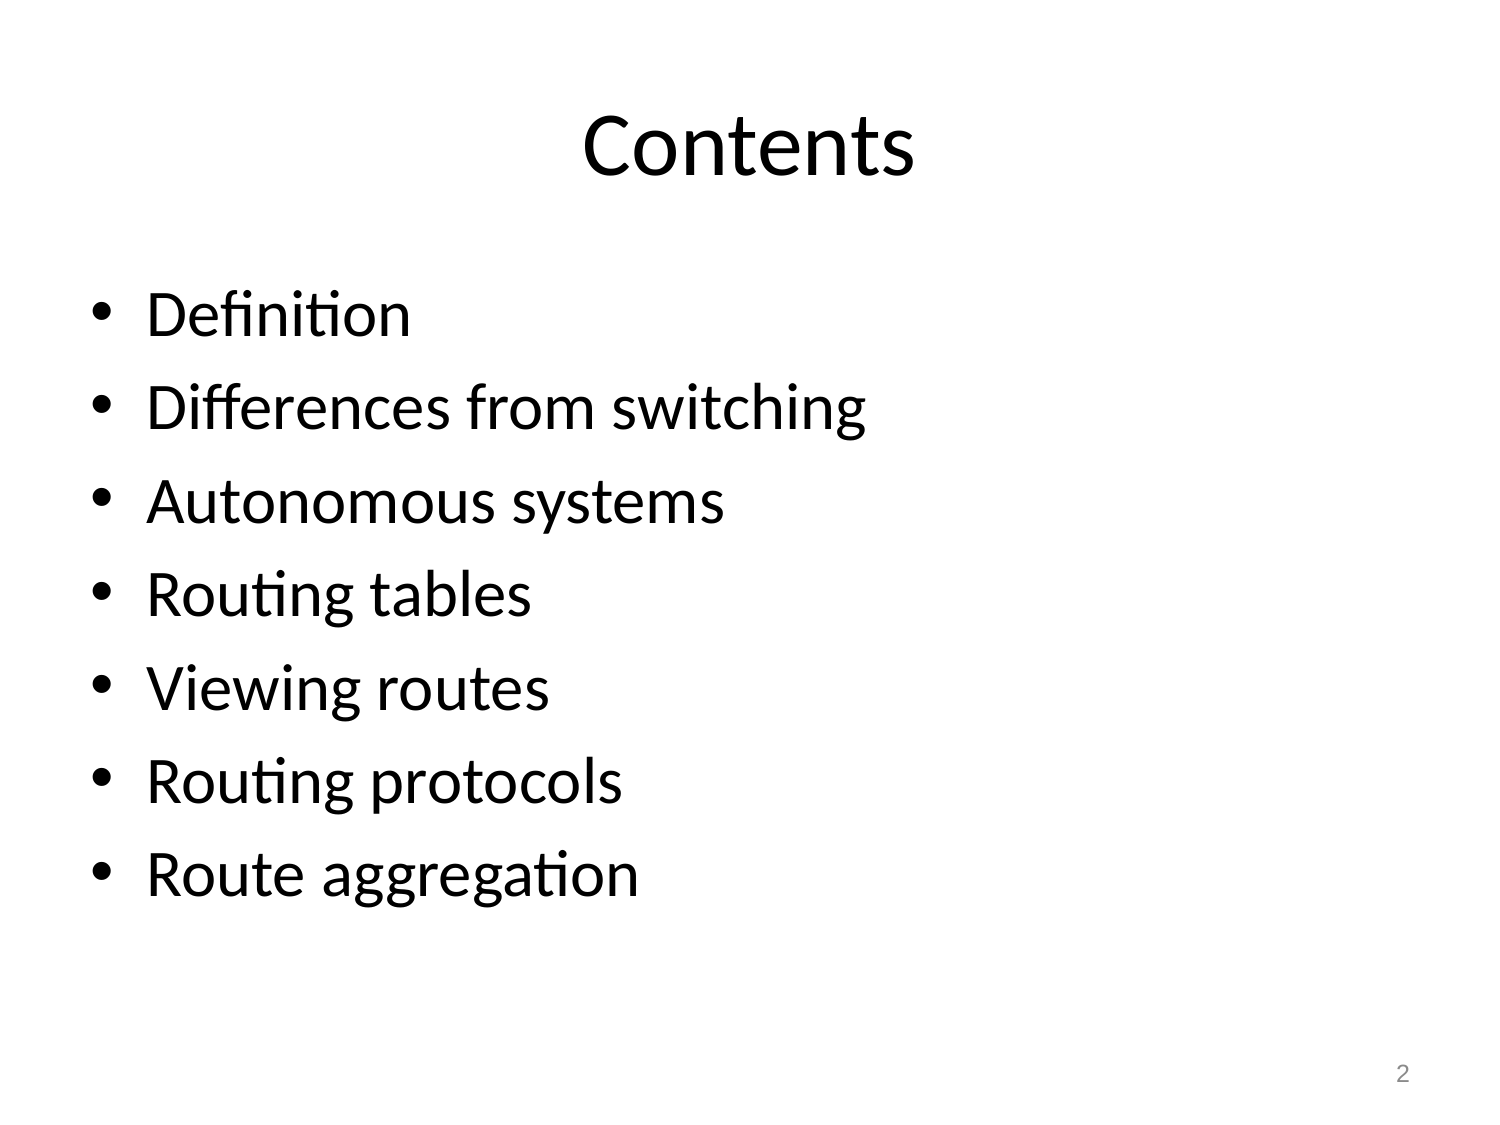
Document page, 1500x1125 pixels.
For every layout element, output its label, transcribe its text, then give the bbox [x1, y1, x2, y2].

list Definition Differences from switching Autonomous systems Routing tables Viewing routes Routing protocols Route aggregation [74, 262, 1426, 1006]
slide_number 2 [1074, 1042, 1425, 1103]
title Contents [74, 44, 1426, 233]
